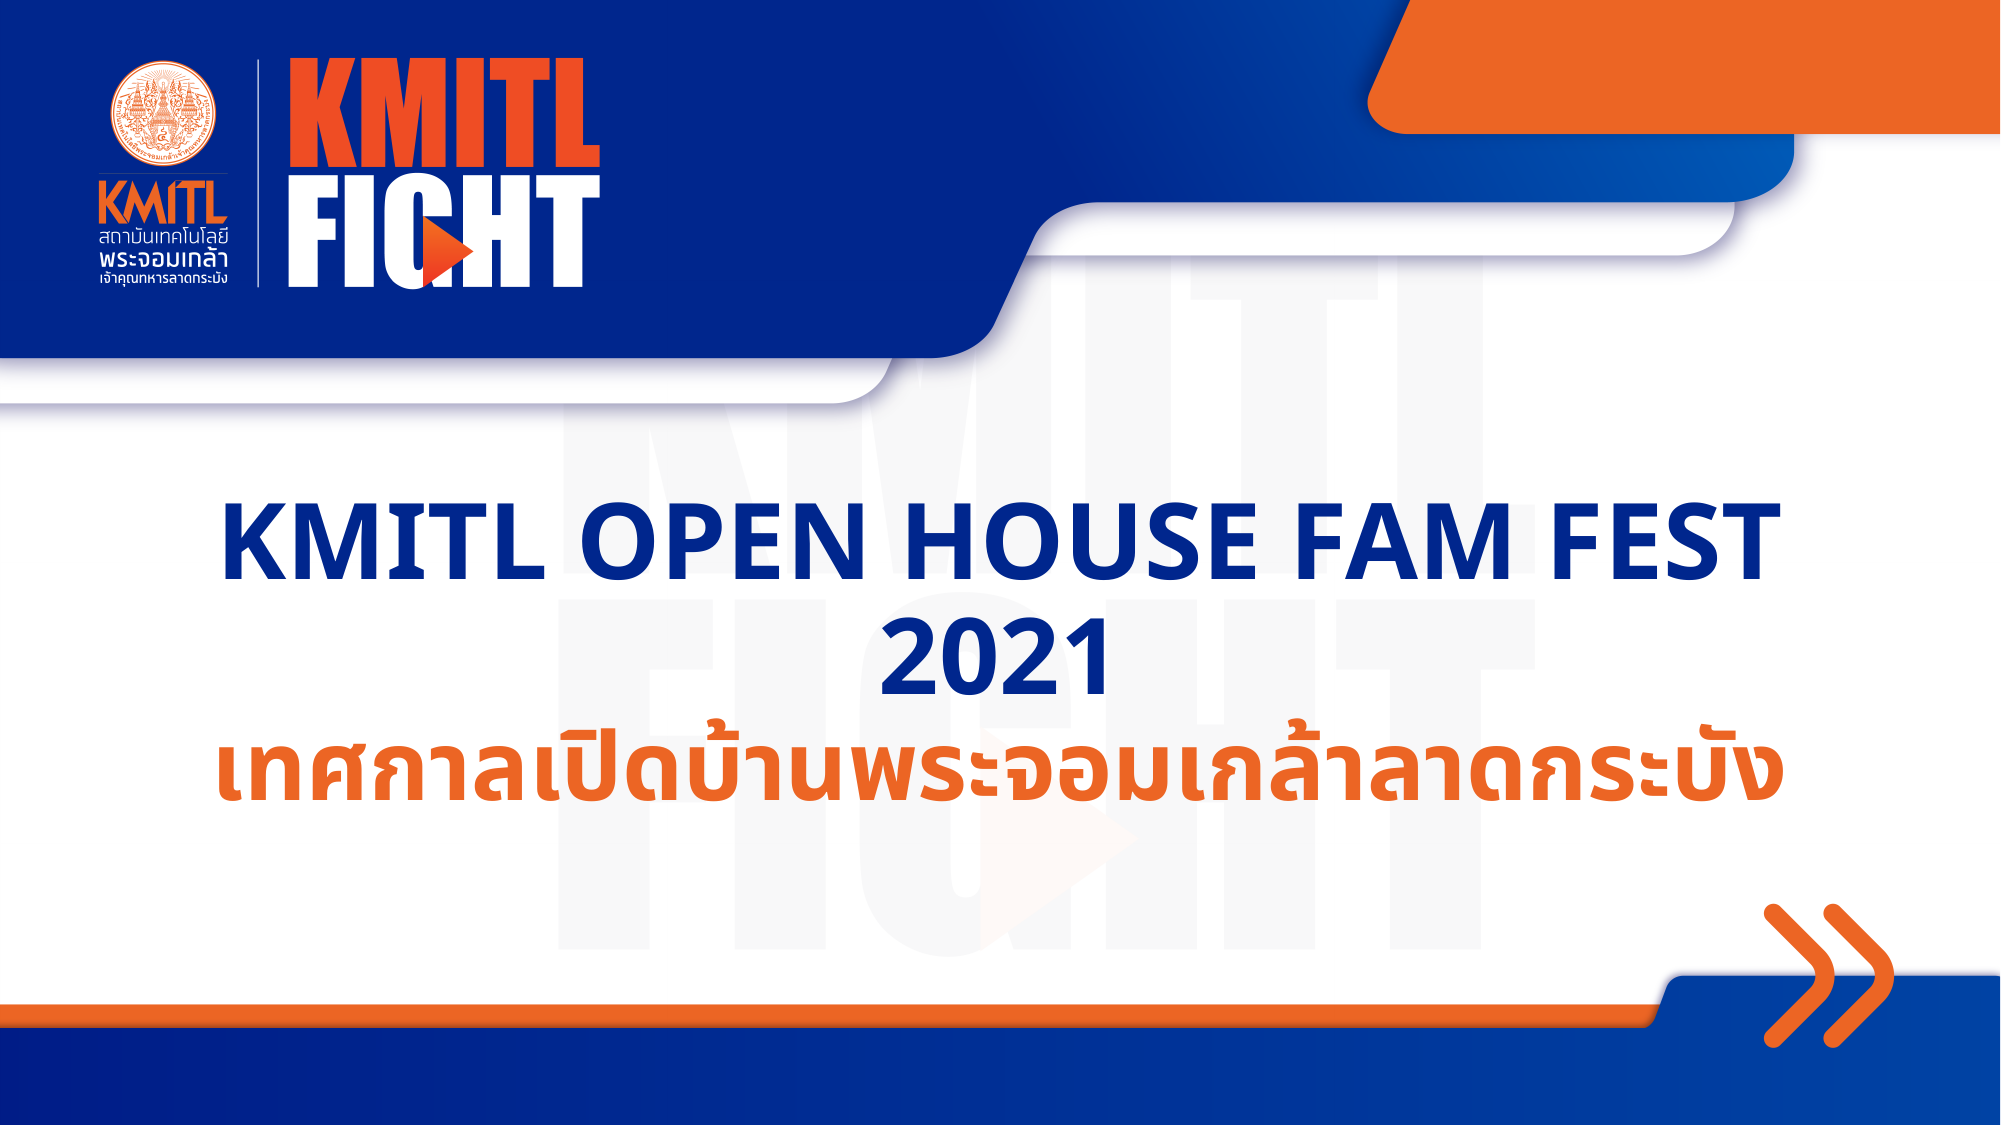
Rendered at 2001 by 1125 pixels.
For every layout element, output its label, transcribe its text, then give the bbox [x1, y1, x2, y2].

title KMITL OPEN HOUSE FAM FEST 2021 เทศกาลเปิดบ้านพระจอมเกล้าลาดกระบัง [137, 478, 1863, 831]
picture [0, 0, 2001, 1125]
